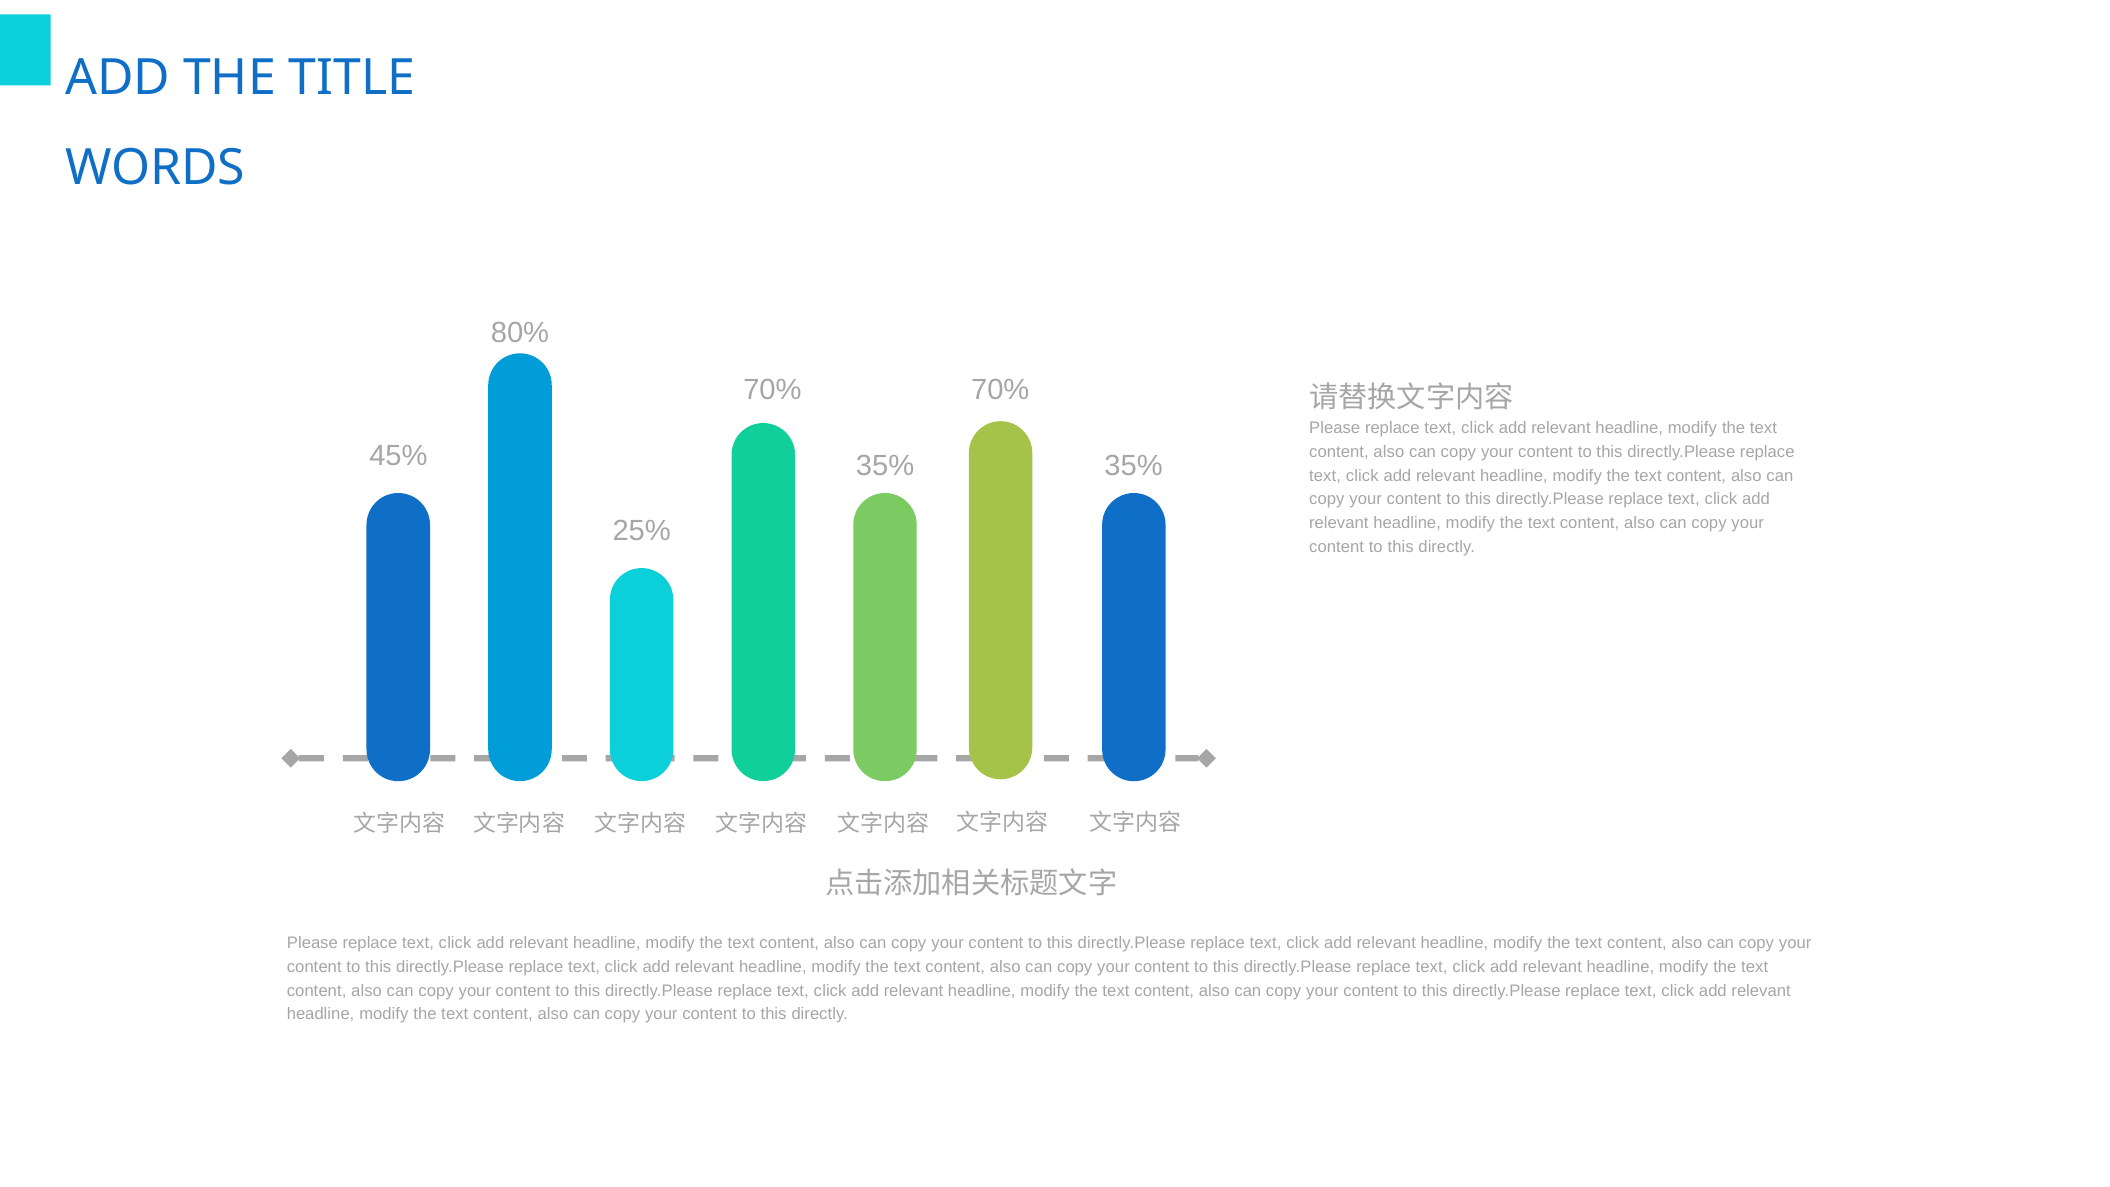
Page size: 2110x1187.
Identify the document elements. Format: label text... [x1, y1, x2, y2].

text_box 文字内容 [1067, 804, 1205, 834]
text_box 70% [735, 358, 810, 412]
text_box 45% [361, 423, 436, 477]
text_box 25% [605, 499, 679, 553]
text_box 文字内容 [692, 804, 815, 835]
text_box [853, 492, 917, 782]
text_box [366, 492, 431, 782]
text_box 文字内容 [469, 804, 571, 835]
text_box Please replace text, click add relevant headline, modify the text content, also can copy your content to this directly.Please replace text, click add relevant headline, modify the text content, also can copy your content to this directly.Please replace text, click add relevant headline, modify the text content, also can copy your content to this directly.Please replace text, click add relevant headline, modify the text content, also can copy your content to this directly.Please replace text, click add relevant headline, modify the text content, also can copy your content to this directly.Please replace text, click add relevant headline, modify the text content, also can copy your content to this directly. [286, 927, 1823, 1024]
text_box [968, 421, 1033, 780]
text_box 点击添加相关标题文字 [825, 856, 1129, 899]
text_box 35% [848, 433, 922, 487]
text_box 80% [483, 300, 557, 355]
text_box 70% [963, 357, 1038, 411]
text_box 文字内容 [330, 804, 469, 835]
text_box 35% [1096, 433, 1171, 487]
text_box [731, 423, 796, 782]
text_box 文字内容 [934, 804, 1067, 834]
text_box [1198, 752, 1213, 765]
text_box 文字内容 [571, 804, 692, 835]
text_box 请替换文字内容 [1309, 370, 1550, 413]
text_box [609, 568, 674, 782]
text_box 文字内容 [815, 804, 953, 835]
text_box ADD THE TITLE WORDS [50, 7, 583, 202]
text_box [284, 752, 303, 765]
text_box [1102, 492, 1166, 782]
text_box Please replace text, click add relevant headline, modify the text content, also can copy your content to this directly.Please replace text, click add relevant headline, modify the text content, also can copy your content to this directly.Please replace text, click add relevant headline, modify the text content, also can copy your content to this directly. [1309, 412, 1822, 557]
text_box [488, 353, 552, 782]
